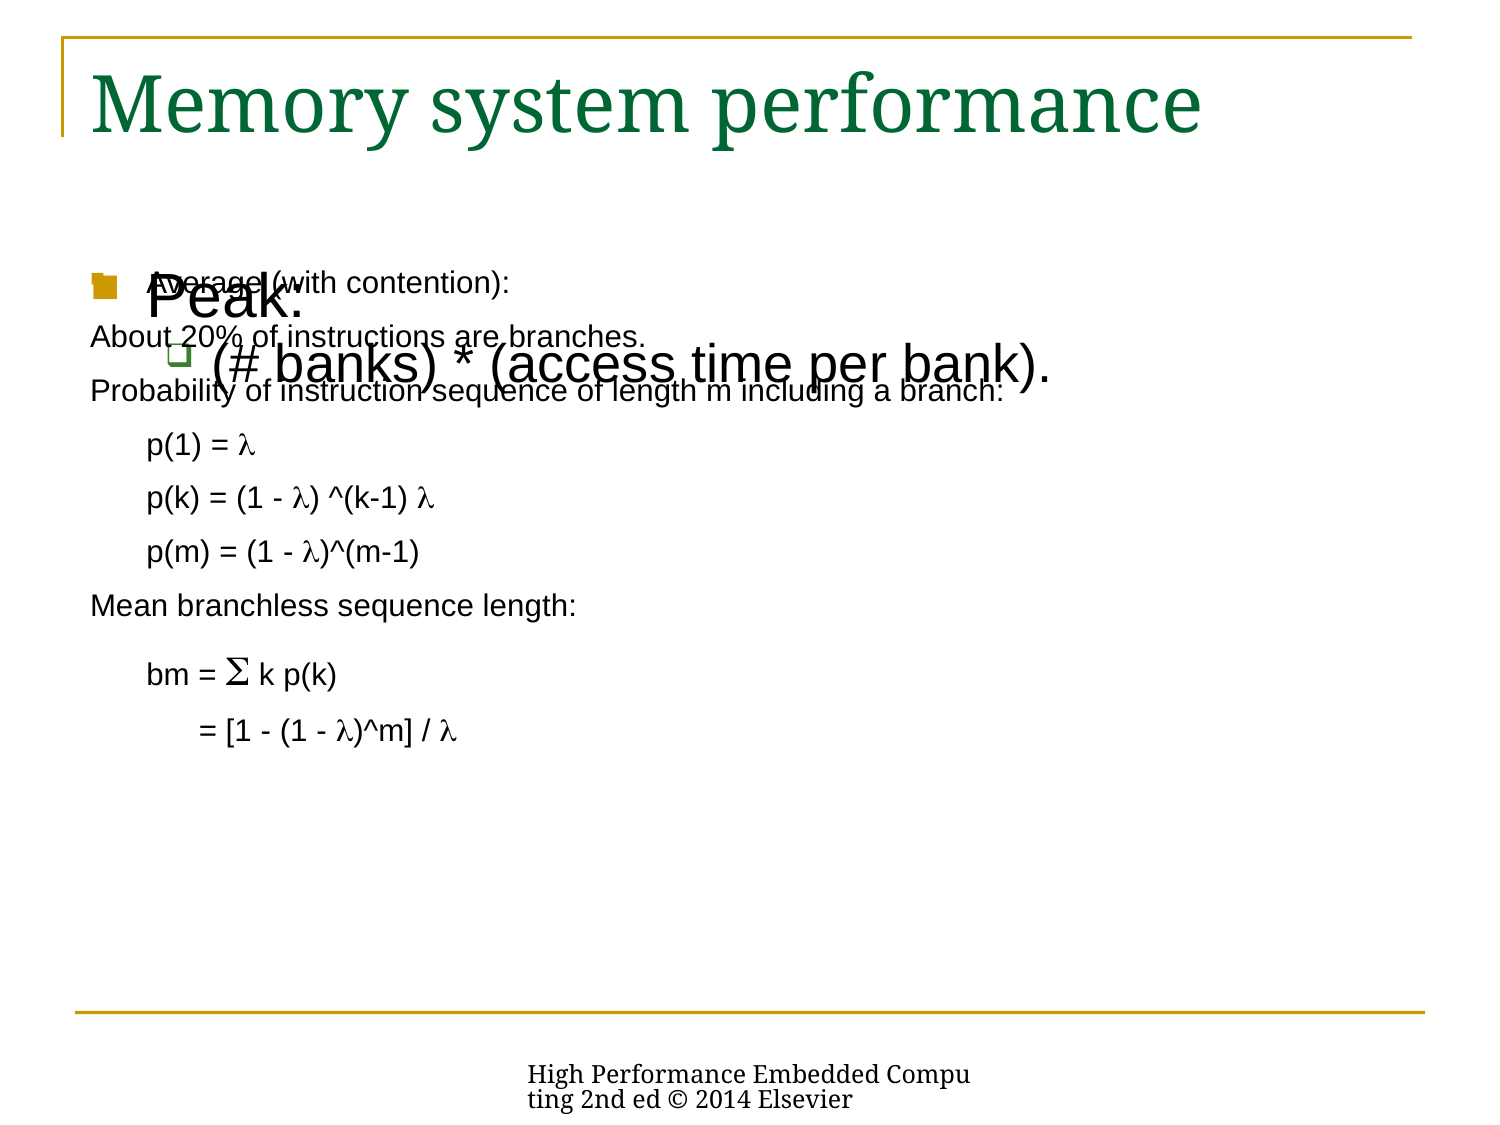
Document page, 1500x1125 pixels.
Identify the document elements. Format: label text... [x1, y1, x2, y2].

list Average (with contention): About 20% of instructions are branches. Probability of instruction sequence of length m including a branch: p(1) =  p(k) = (1 - ) ^(k-1)  p(m) = (1 - )^(m-1) Mean branchless sequence length: bm =  k p(k) = [1 - (1 - )^m] /  [75, 262, 1425, 1006]
footer High Performance Embedded Computing 2nd ed © 2014 Elsevier [512, 1025, 988, 1100]
title Memory system performance [75, 45, 1425, 233]
